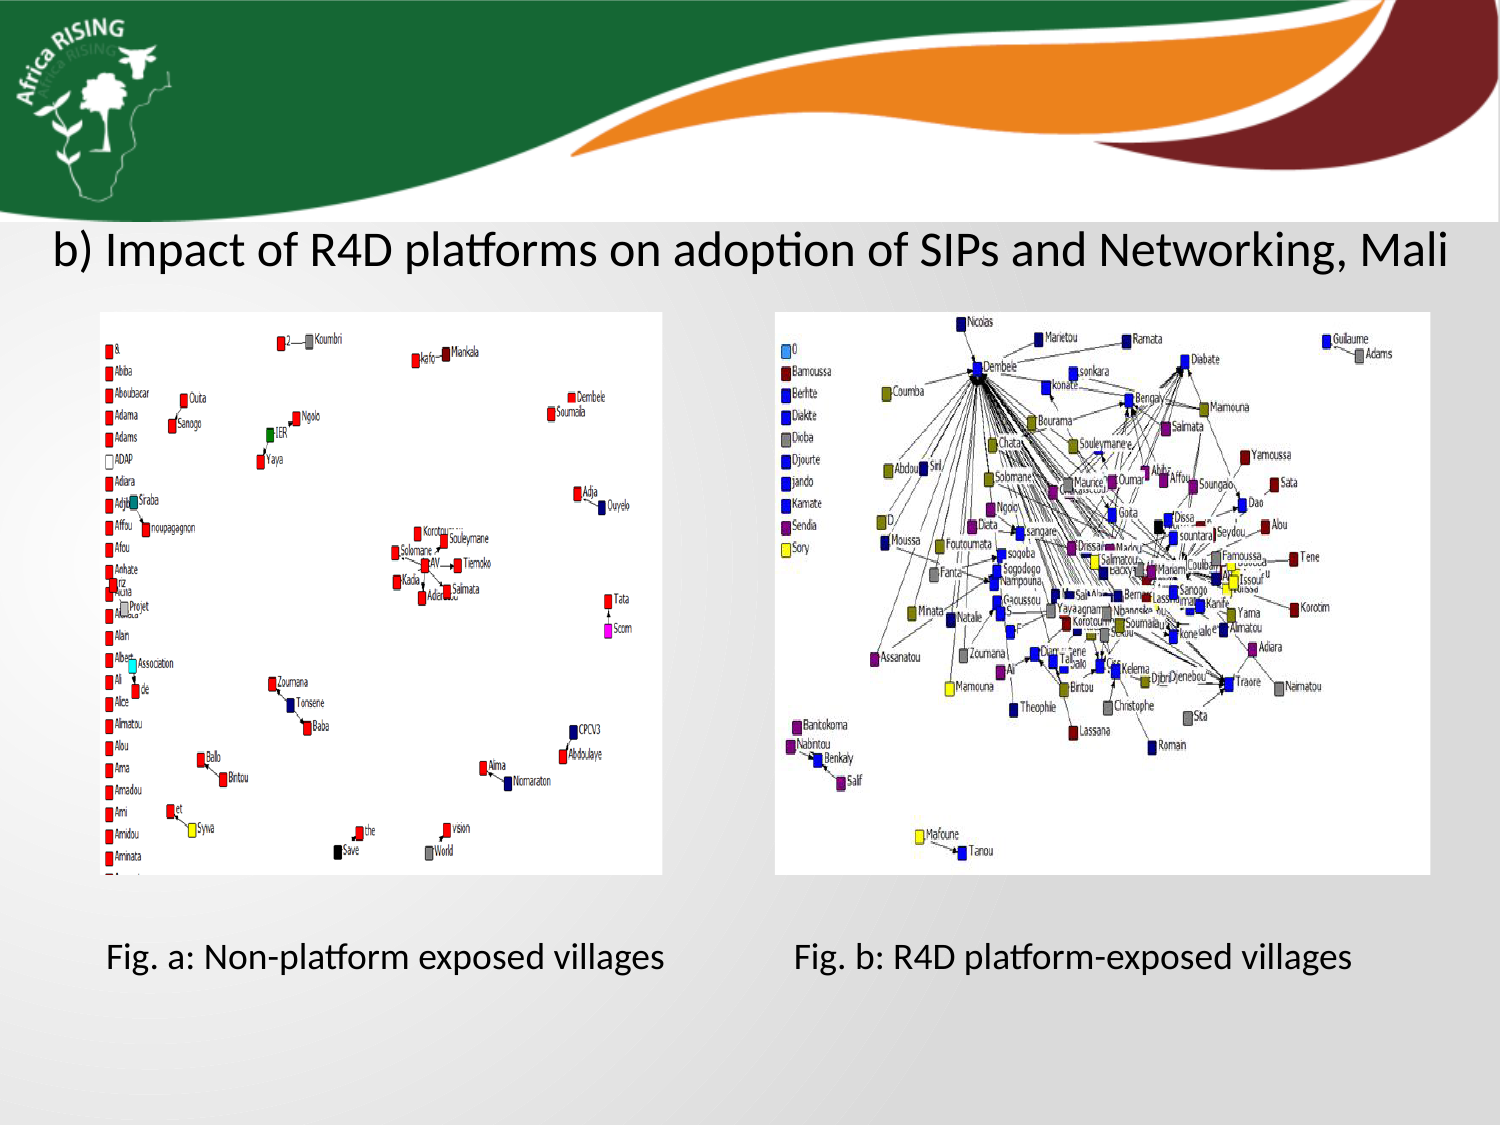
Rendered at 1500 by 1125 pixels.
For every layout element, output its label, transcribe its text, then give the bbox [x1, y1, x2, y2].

picture [99, 311, 663, 876]
text_box Fig. b: R4D platform-exposed villages [778, 924, 1369, 985]
text_box b) Impact of R4D platforms on adoption of SIPs and Networking, Mali [37, 209, 1475, 285]
text_box Fig. a: Non-platform exposed villages [91, 924, 681, 985]
picture [774, 311, 1431, 876]
picture [0, 0, 1499, 222]
